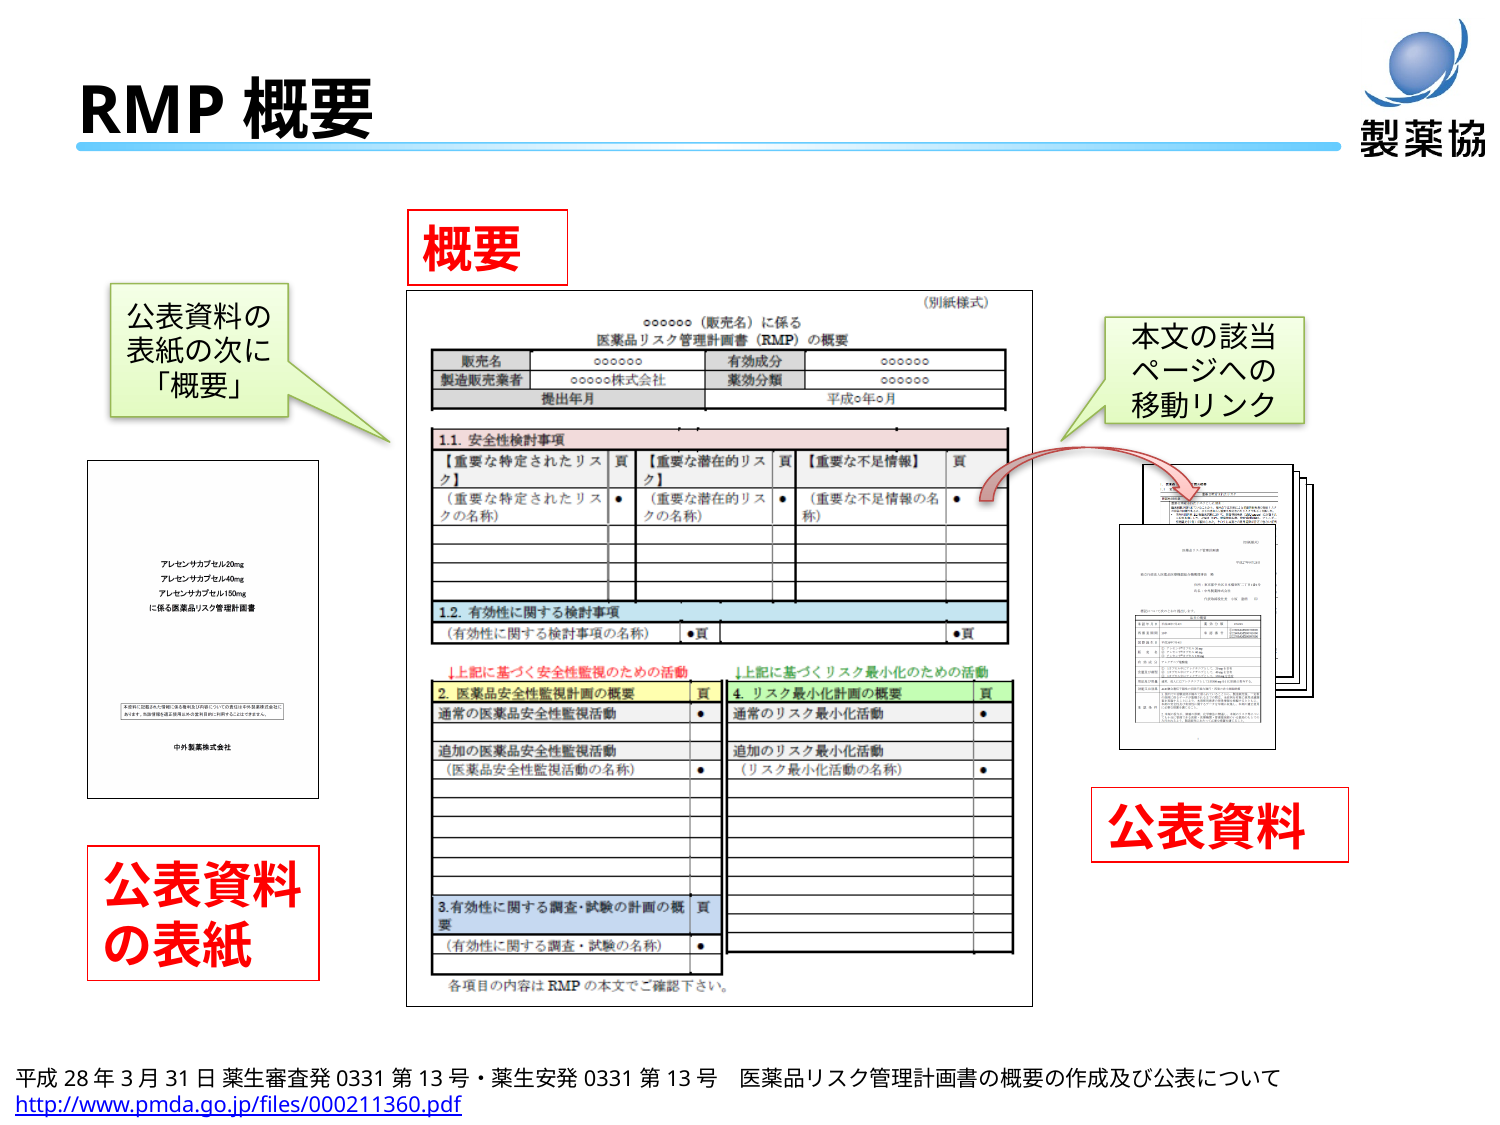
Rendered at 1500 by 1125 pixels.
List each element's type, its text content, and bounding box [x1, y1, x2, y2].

text_box 公表資料の表紙 [87, 845, 319, 981]
text_box 公表資料の表紙の次に「概要」 [109, 282, 391, 443]
text_box 公表資料 [1091, 787, 1349, 863]
text_box RMP概要 [62, 59, 1399, 155]
picture [1361, 18, 1485, 157]
text_box 本文の該当ページへの 移動リンク [1060, 316, 1305, 442]
picture [87, 459, 320, 799]
picture [406, 290, 1033, 1007]
picture [1119, 465, 1313, 750]
text_box 平成28年3月31日 薬生審査発0331第13号・薬生安発0331第13号 医薬品リスク管理計画書の概要の作成及び公表について http://www.pmda.go.jp/files/000211360.pdf [0, 1057, 1313, 1125]
text_box 概要 [408, 210, 568, 285]
text_box [1037, 446, 1168, 463]
